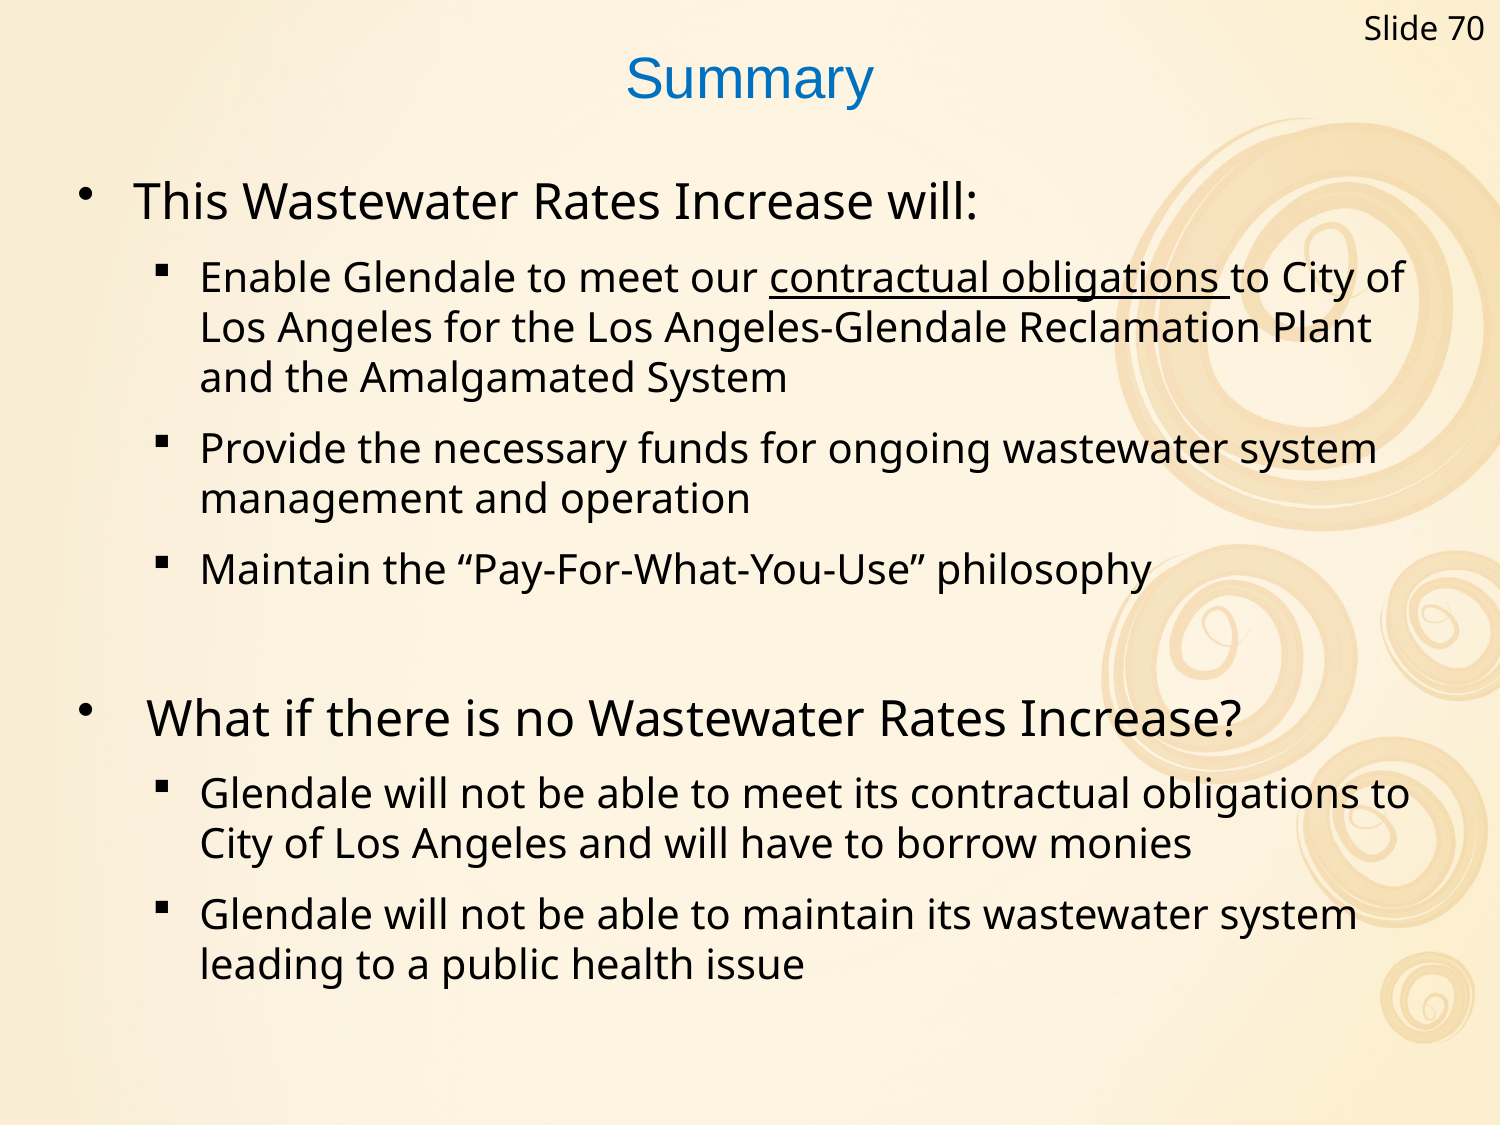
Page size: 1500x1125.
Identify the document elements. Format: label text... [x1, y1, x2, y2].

picture [0, 0, 1500, 1125]
list This Wastewater Rates Increase will: Enable Glendale to meet our contractual obligations to City of Los Angeles for the Los Angeles-Glendale Reclamation Plant and the Amalgamated System Provide the necessary funds for ongoing wastewater system management and operation Maintain the “Pay-For-What-You-Use” philosophy What if there is no Wastewater Rates Increase? Glendale will not be able to meet its contractual obligations to City of Los Angeles and will have to borrow monies Glendale will not be able to maintain its wastewater system leading to a public health issue [62, 162, 1450, 963]
title Summary [50, 24, 1450, 125]
text_box Slide 70 [1149, 0, 1500, 75]
